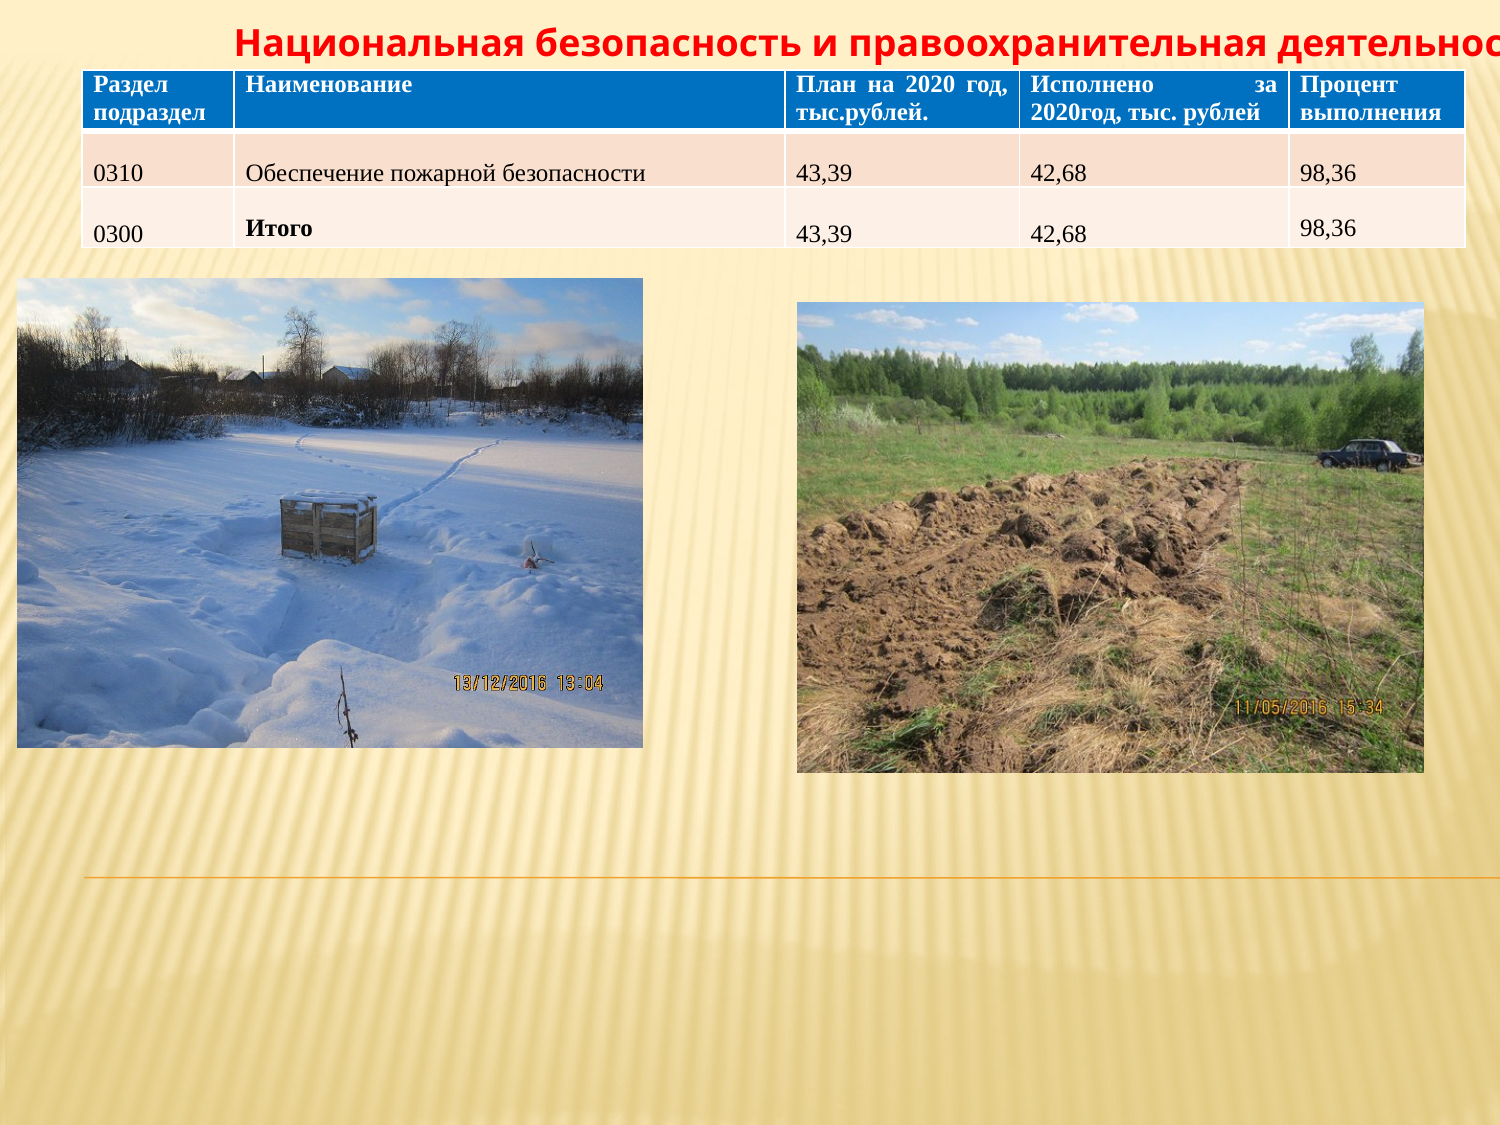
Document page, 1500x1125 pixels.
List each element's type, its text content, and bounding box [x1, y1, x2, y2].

table_header План на 2020 год, тыс.рублей. [786, 72, 1019, 128]
table_header Процент выполнения [1290, 72, 1464, 128]
table_cell Итого [235, 188, 784, 247]
table_header Раздел подраздел [83, 71, 233, 128]
table_cell 42,68 [1020, 188, 1288, 247]
table_header Исполнено за 2020год, тыс. рублей [1020, 72, 1288, 128]
table_header Наименование [235, 72, 784, 128]
table_cell 42,68 [1020, 134, 1288, 186]
table_cell 43,39 [786, 188, 1019, 247]
table_cell 98,36 [1290, 134, 1464, 186]
table_cell 98,36 [1290, 188, 1464, 247]
table_cell 0310 [83, 134, 233, 186]
text_box Национальная безопасность и правоохранительная деятельность [218, 11, 1500, 72]
table_cell 43,39 [786, 134, 1019, 186]
picture [17, 278, 643, 748]
table_cell 0300 [83, 188, 233, 247]
table_cell Обеспечение пожарной безопасности [235, 134, 784, 186]
picture [796, 302, 1424, 773]
